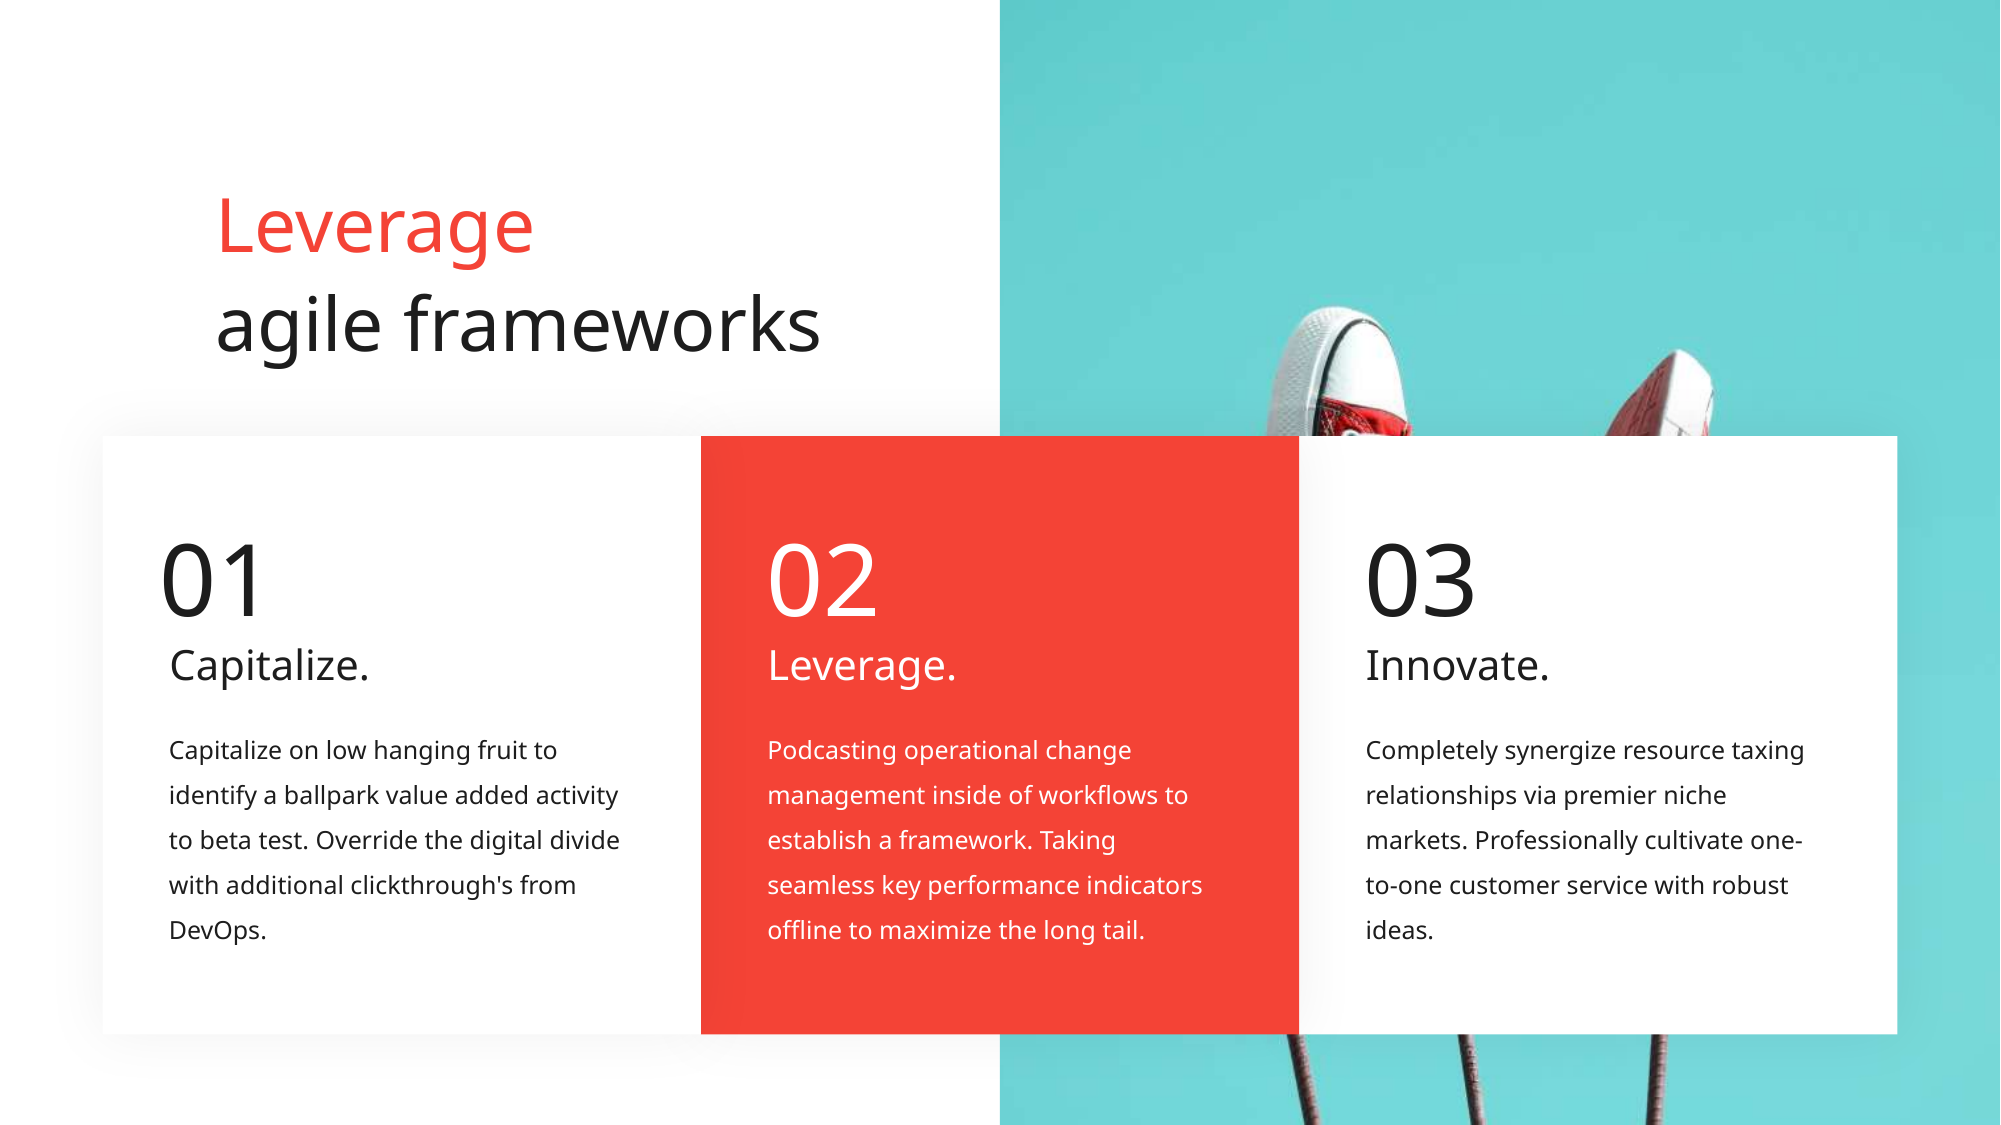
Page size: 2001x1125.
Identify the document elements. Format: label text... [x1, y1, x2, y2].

text_box Leverage agile frameworks [215, 168, 884, 367]
text_box Leverage. [767, 638, 999, 689]
text_box Capitalize. [169, 638, 524, 689]
text_box Capitalize on low hanging fruit to identify a ballpark value added activity to beta test. Override the digital divide with additional clickthrough's from DevOps. [168, 719, 626, 945]
text_box 02 [766, 503, 881, 636]
text_box [702, 435, 999, 1035]
text_box Podcasting operational change management inside of workflows to establish a framework. Taking seamless key performance indicators offline to maximize the long tail. [767, 719, 999, 945]
text_box [102, 435, 702, 1035]
text_box 01 [160, 503, 275, 636]
picture [999, 0, 2000, 1125]
